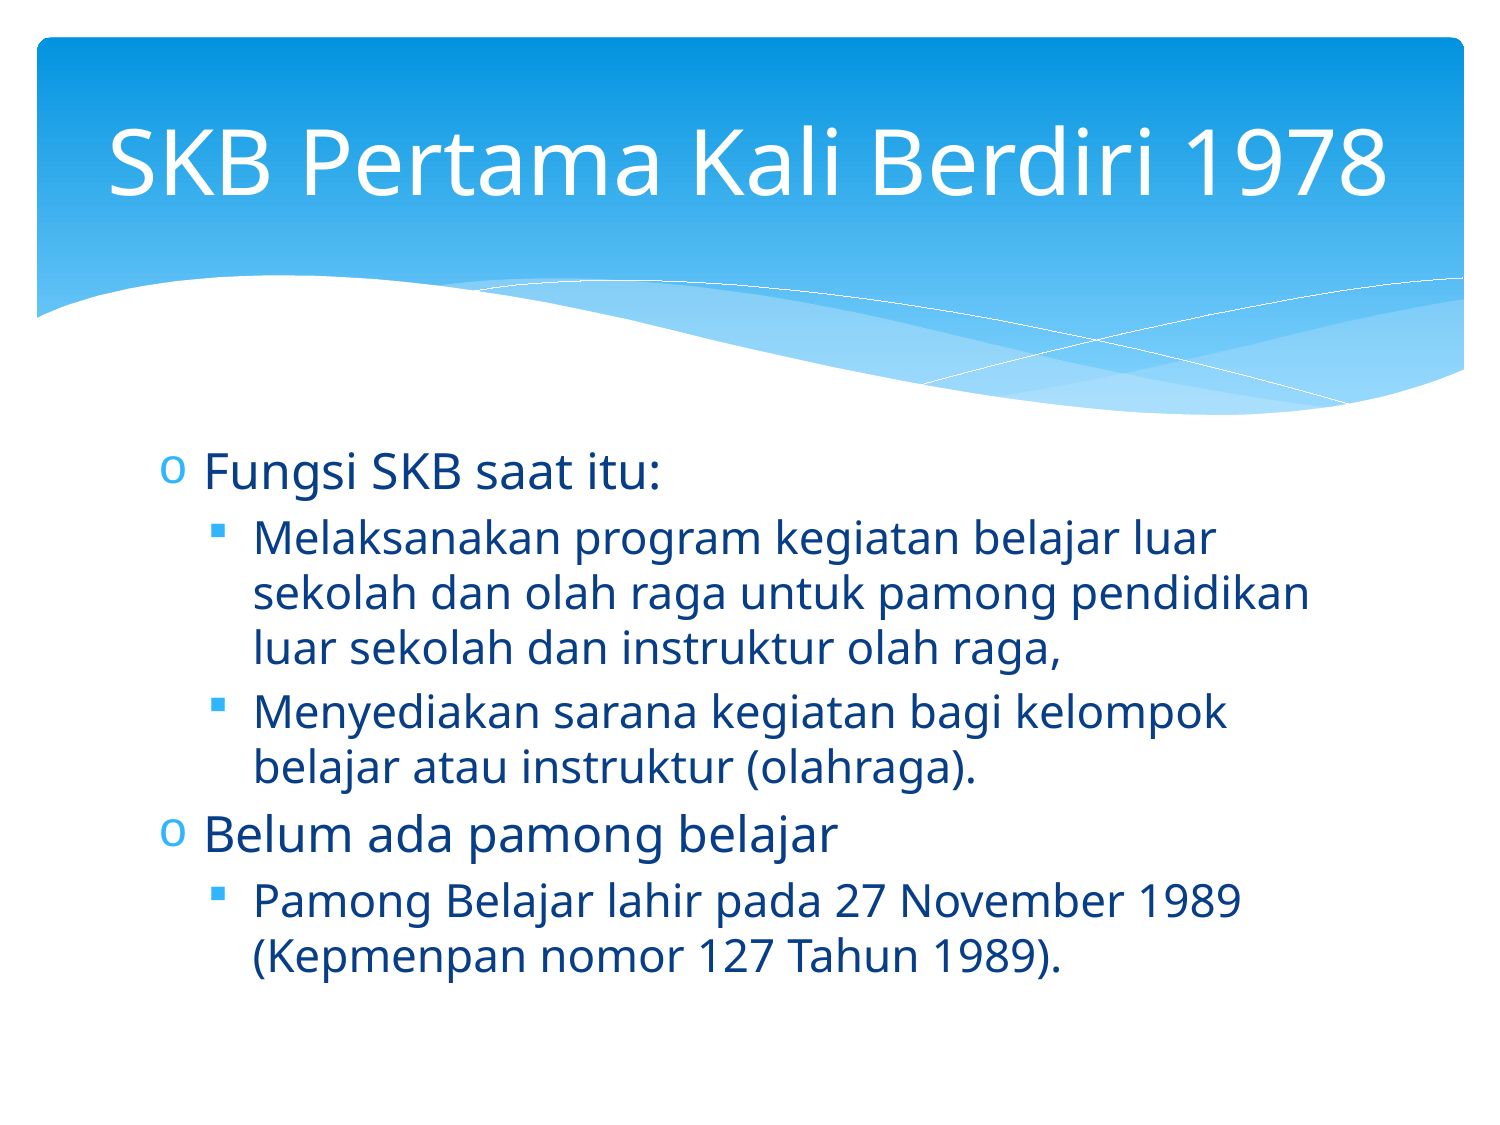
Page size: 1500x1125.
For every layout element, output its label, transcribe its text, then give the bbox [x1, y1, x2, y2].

title SKB Pertama Kali Berdiri 1978 [75, 55, 1425, 261]
list Fungsi SKB saat itu: Melaksanakan program kegiatan belajar luar sekolah dan olah raga untuk pamong pendidikan luar sekolah dan instruktur olah raga, Menyediakan sarana kegiatan bagi kelompok belajar atau instruktur (olahraga). Belum ada pamong belajar Pamong Belajar lahir pada 27 November 1989 (Kepmenpan nomor 127 Tahun 1989). [143, 432, 1359, 1088]
